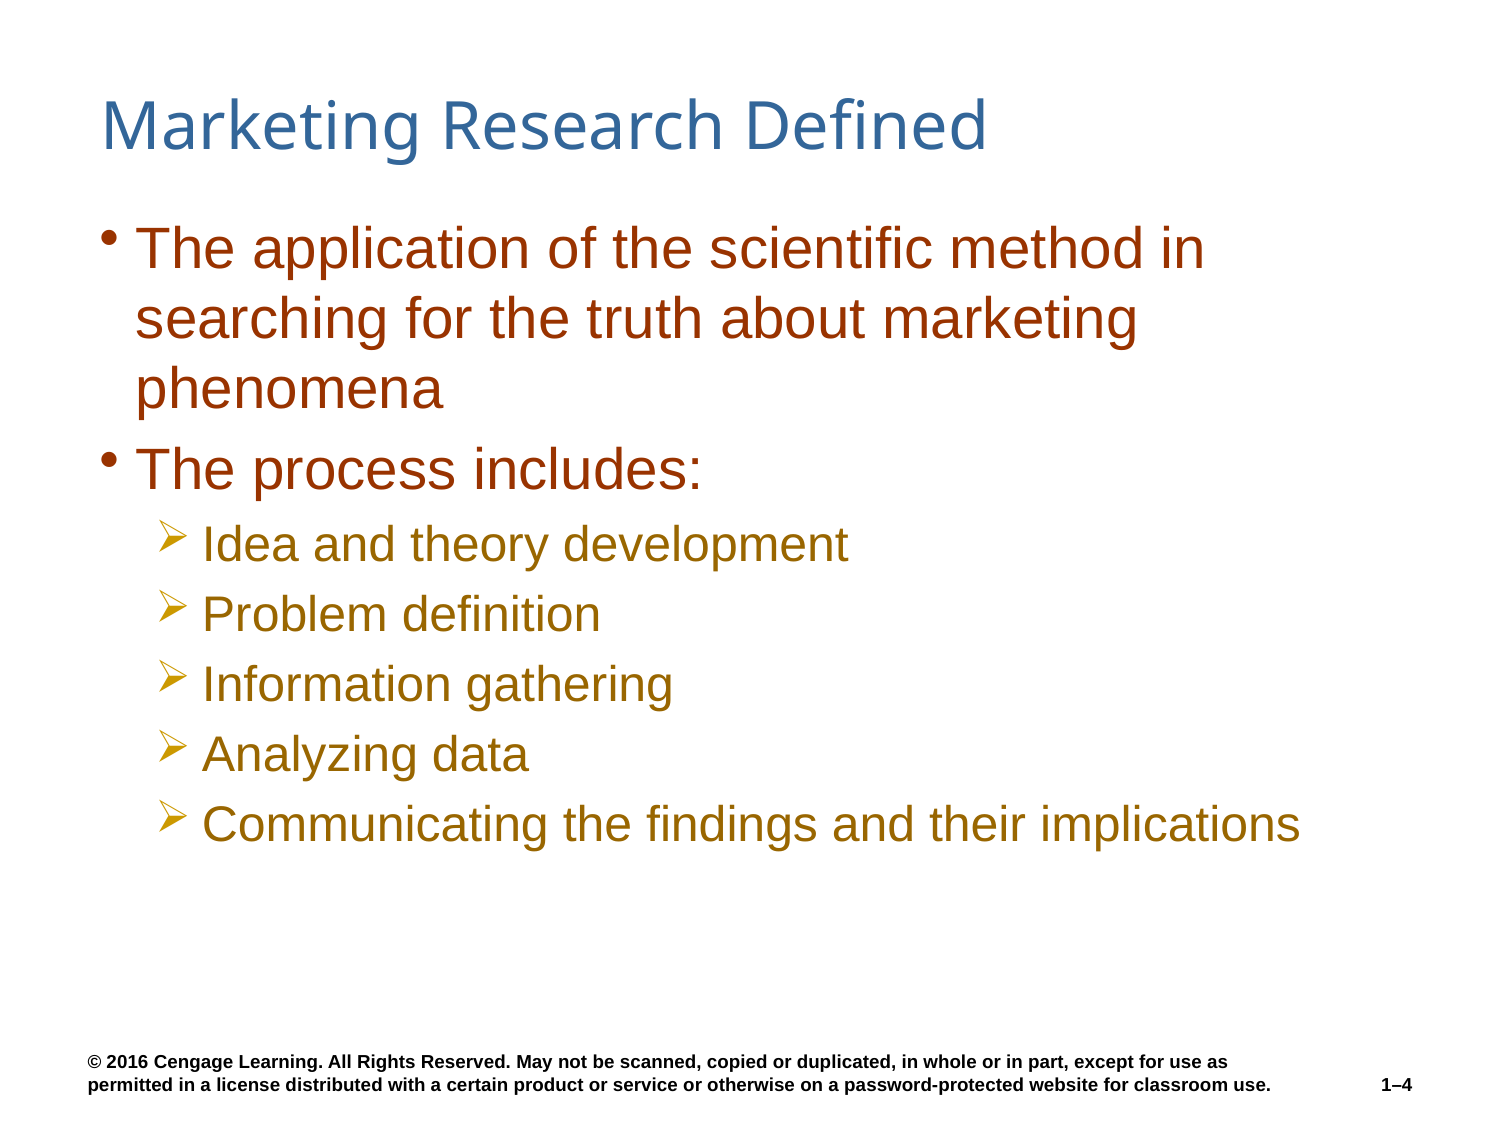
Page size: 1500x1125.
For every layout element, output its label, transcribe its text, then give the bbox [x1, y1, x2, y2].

footer © 2016 Cengage Learning. All Rights Reserved. May not be scanned, copied or duplicated, in whole or in part, except for use as permitted in a license distributed with a certain product or service or otherwise on a password-protected website for classroom use. [87, 1057, 1050, 1103]
list The application of the scientific method in searching for the truth about marketing phenomena The process includes: Idea and theory development Problem definition Information gathering Analyzing data Communicating the findings and their implications [84, 202, 1414, 1013]
title Marketing Research Defined [85, 75, 1411, 171]
slide_number 1–4 [1050, 1042, 1413, 1103]
